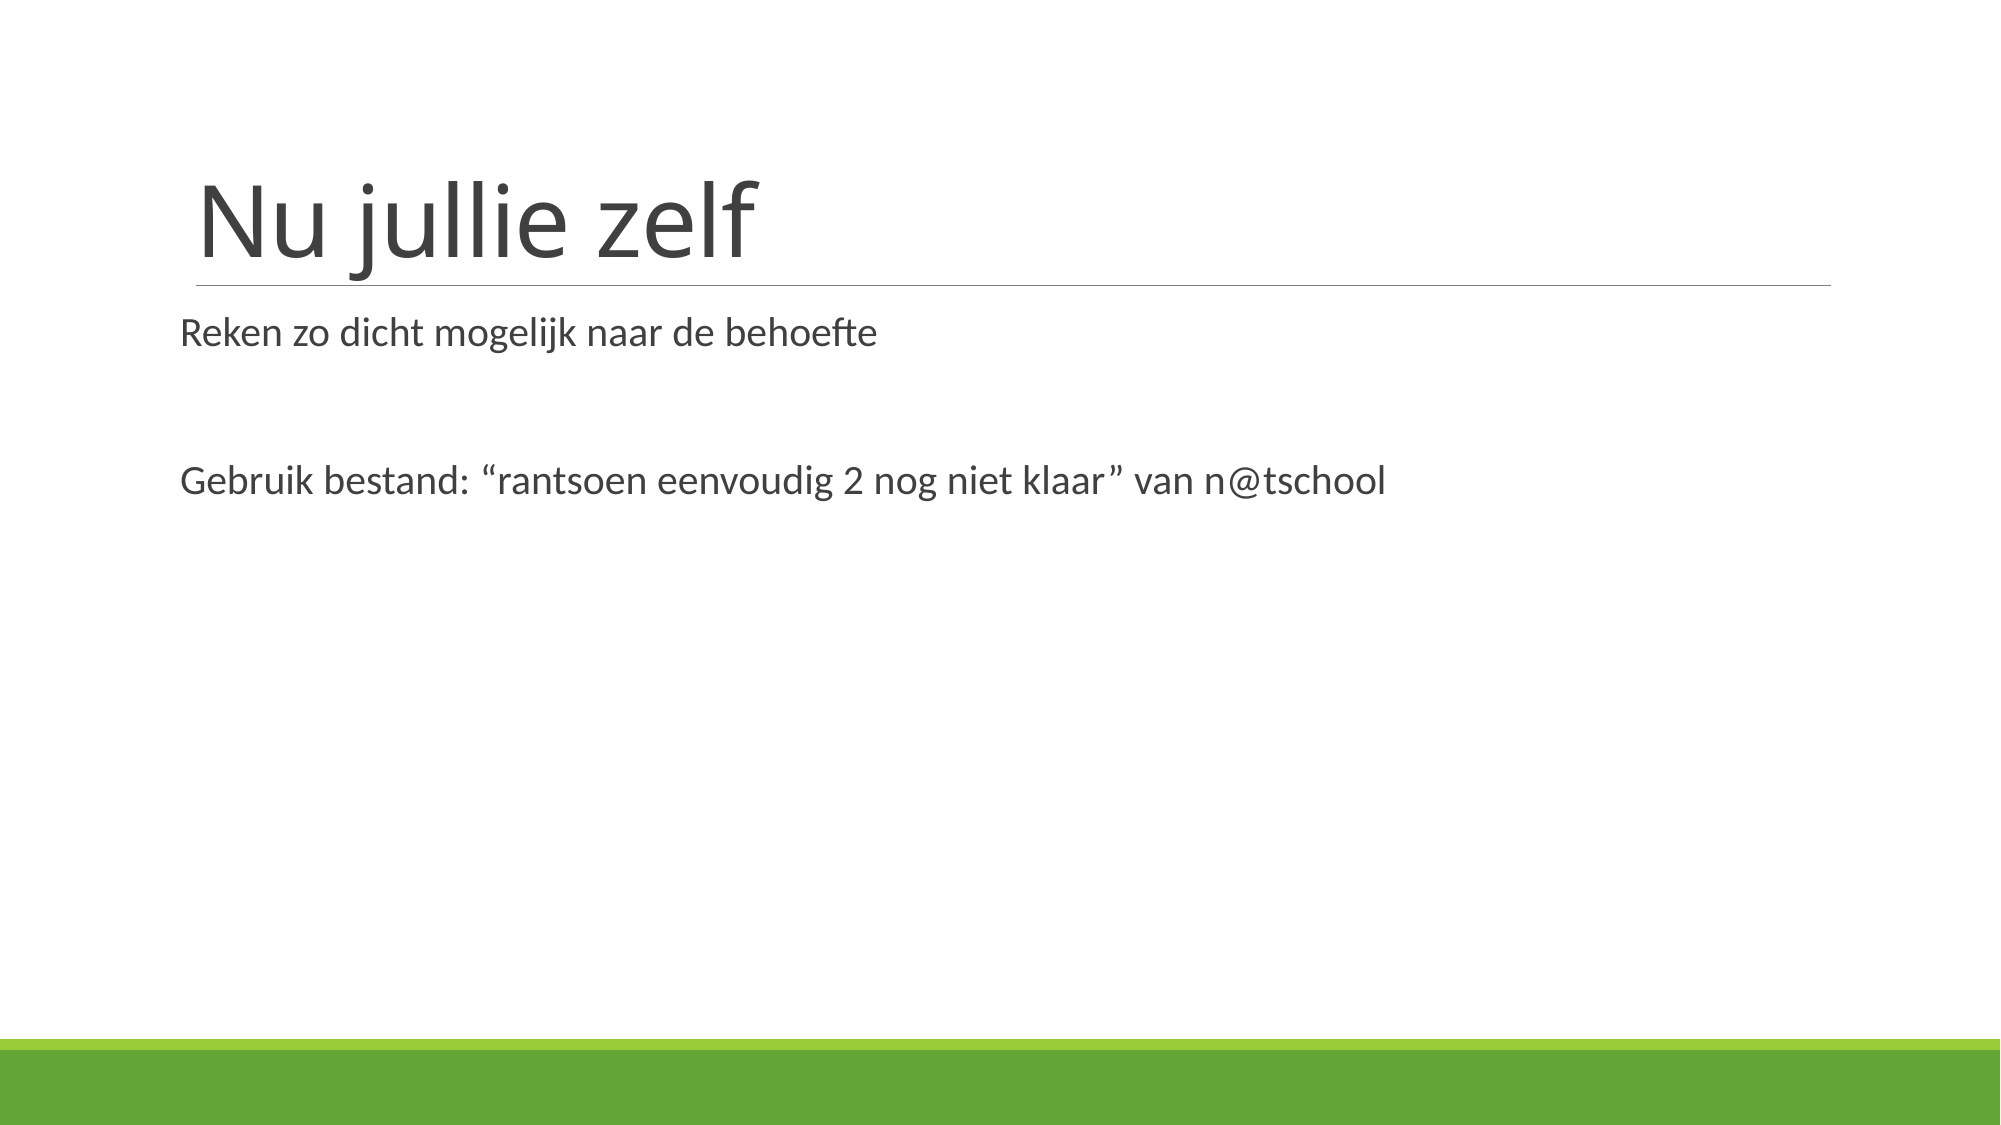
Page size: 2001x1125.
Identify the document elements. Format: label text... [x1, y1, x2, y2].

list Reken zo dicht mogelijk naar de behoefte Gebruik bestand: “rantsoen eenvoudig 2 nog niet klaar” van n@tschool [180, 302, 1830, 963]
title Nu jullie zelf [180, 47, 1830, 285]
